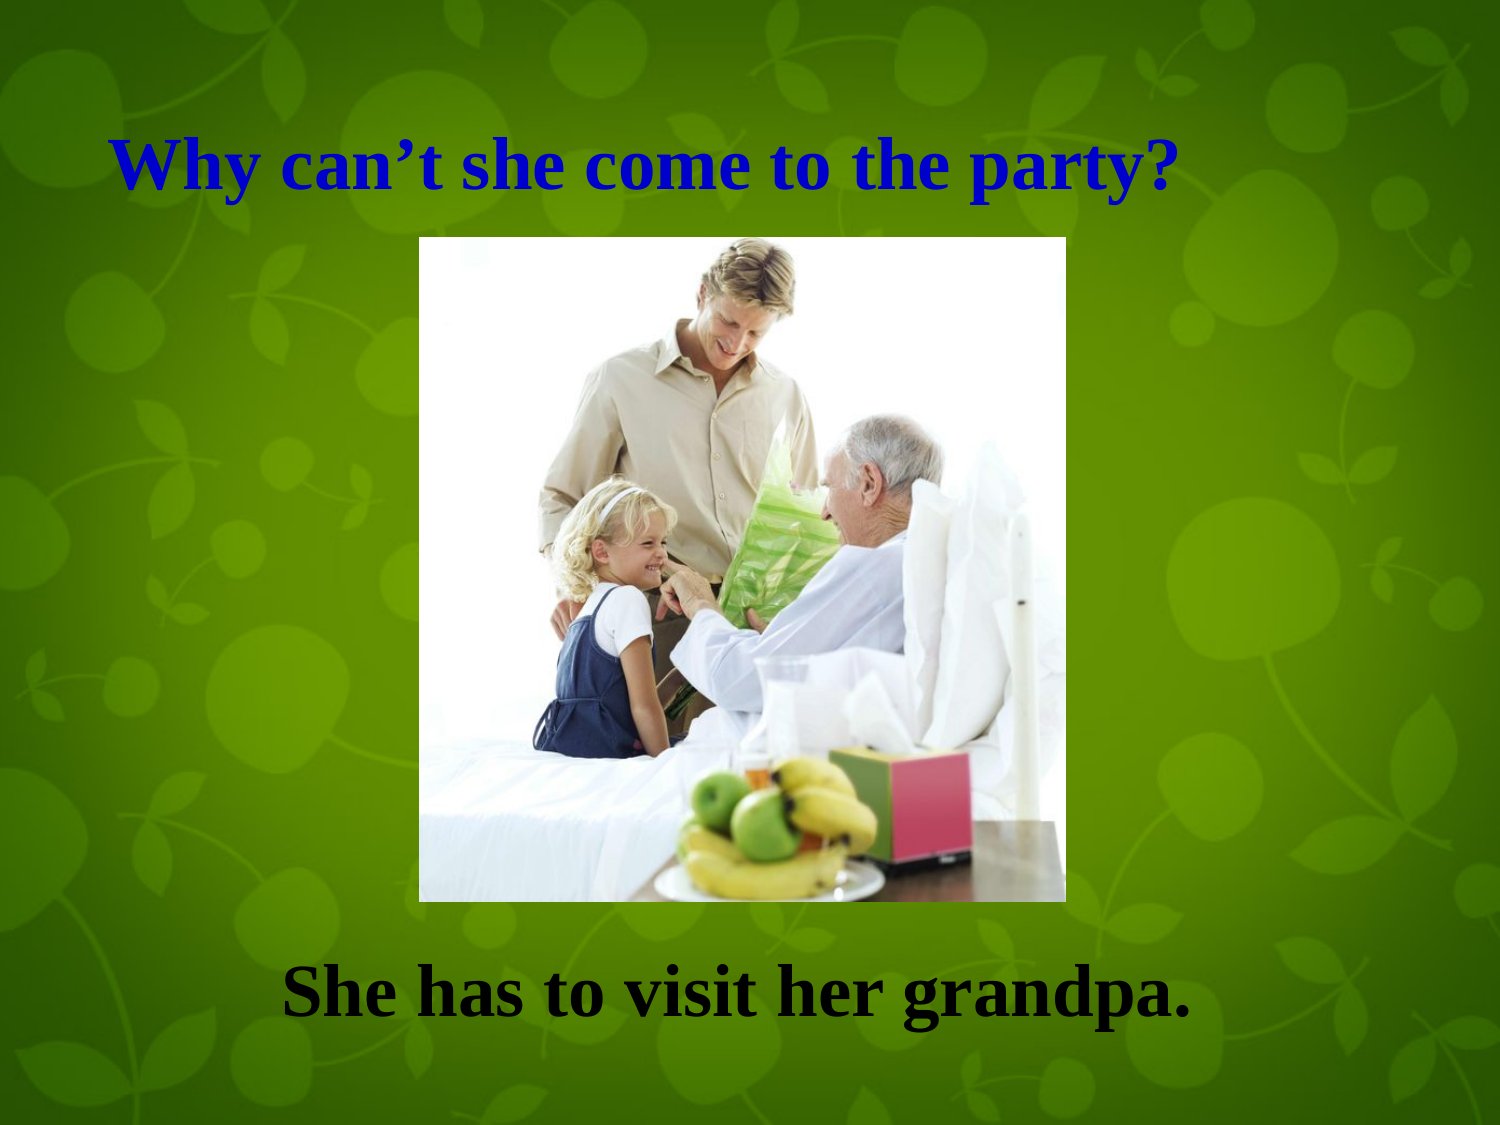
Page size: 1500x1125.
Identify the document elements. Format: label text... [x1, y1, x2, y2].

picture [0, 0, 1500, 1125]
text_box Why can’t she come to the party? [88, 104, 1475, 223]
text_box She has to visit her grandpa. [261, 931, 1264, 1042]
